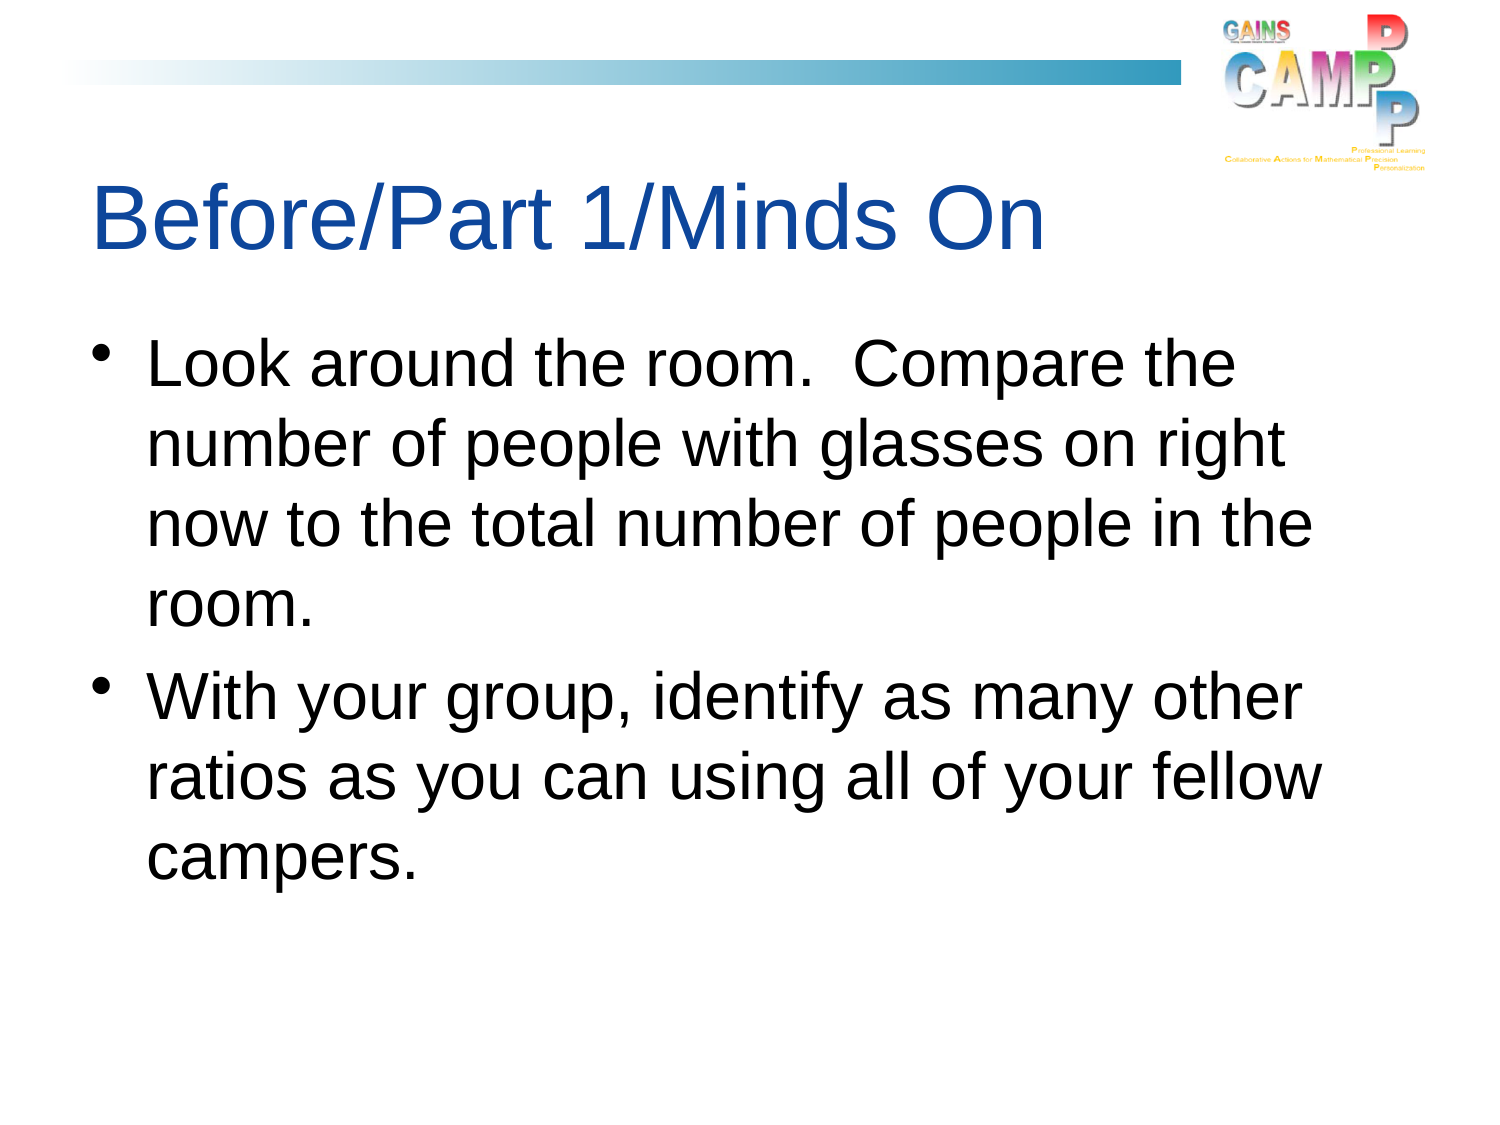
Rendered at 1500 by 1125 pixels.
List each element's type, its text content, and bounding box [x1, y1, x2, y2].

title Before/Part 1/Minds On [74, 124, 1426, 301]
picture [1204, 0, 1442, 190]
list Look around the room. Compare the number of people with glasses on right now to the total number of people in the room. With your group, identify as many other ratios as you can using all of your fellow campers. [74, 312, 1426, 1088]
